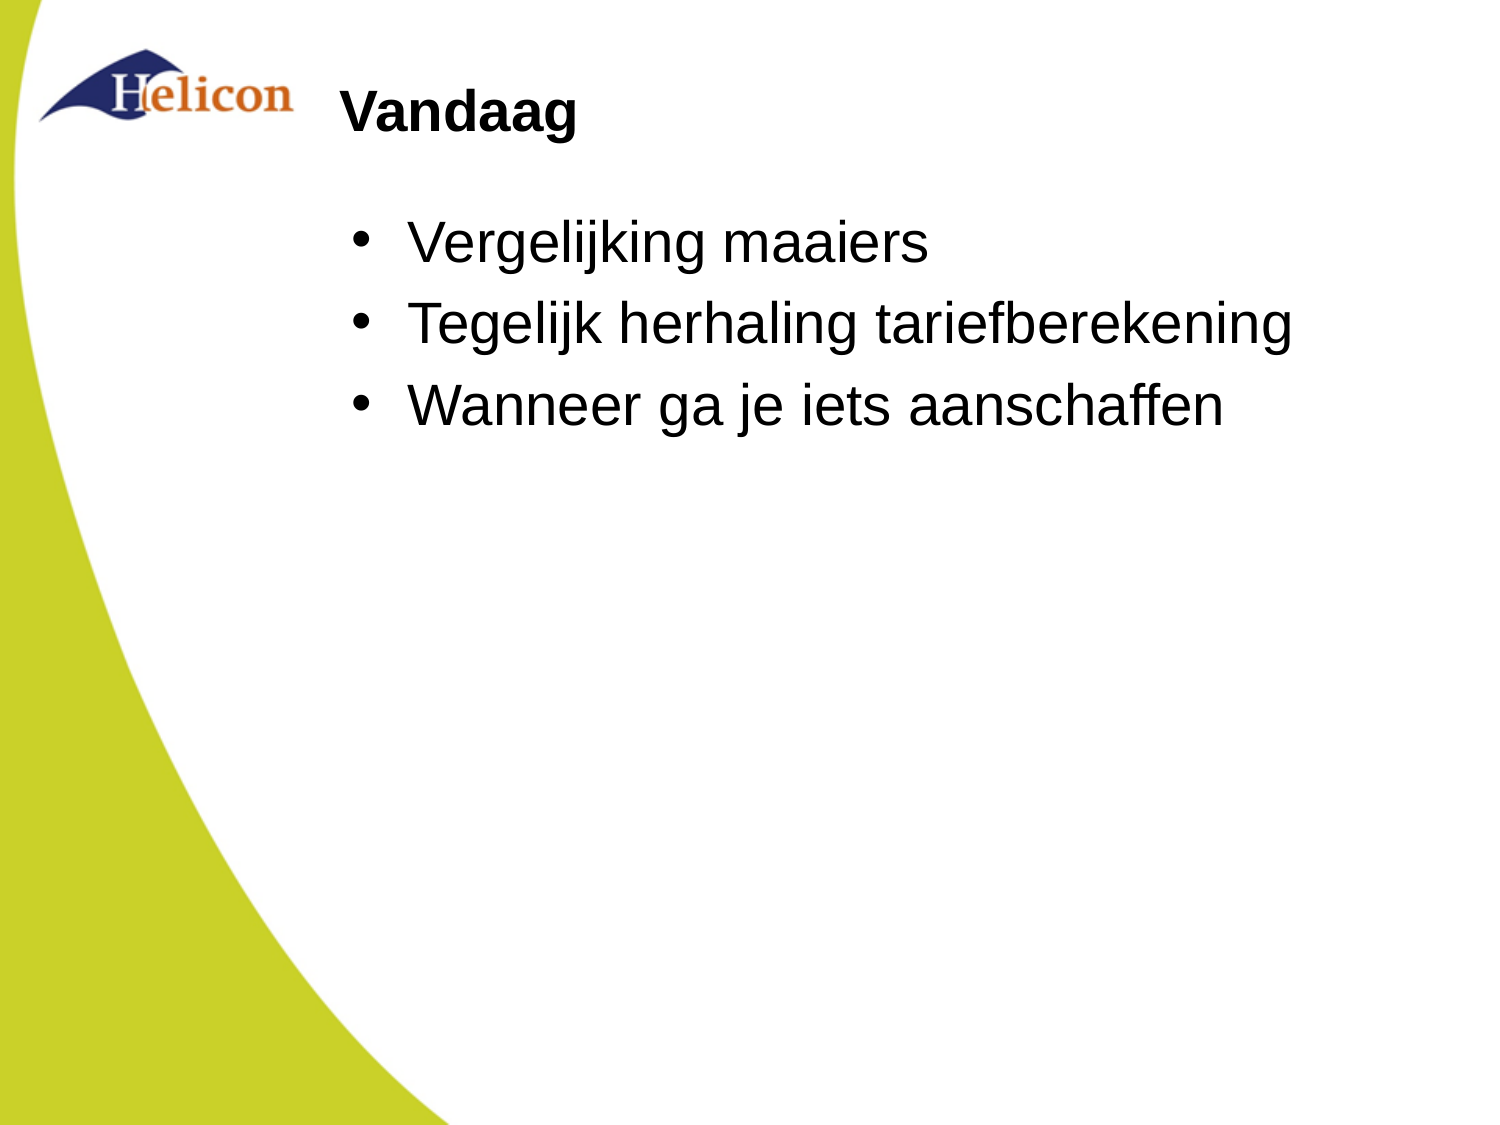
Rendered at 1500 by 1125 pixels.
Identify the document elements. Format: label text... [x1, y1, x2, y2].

list Vergelijking maaiers Tegelijk herhaling tariefberekening Wanneer ga je iets aanschaffen [336, 196, 1425, 1005]
title Vandaag [324, 54, 1415, 161]
picture [0, 0, 1500, 1125]
